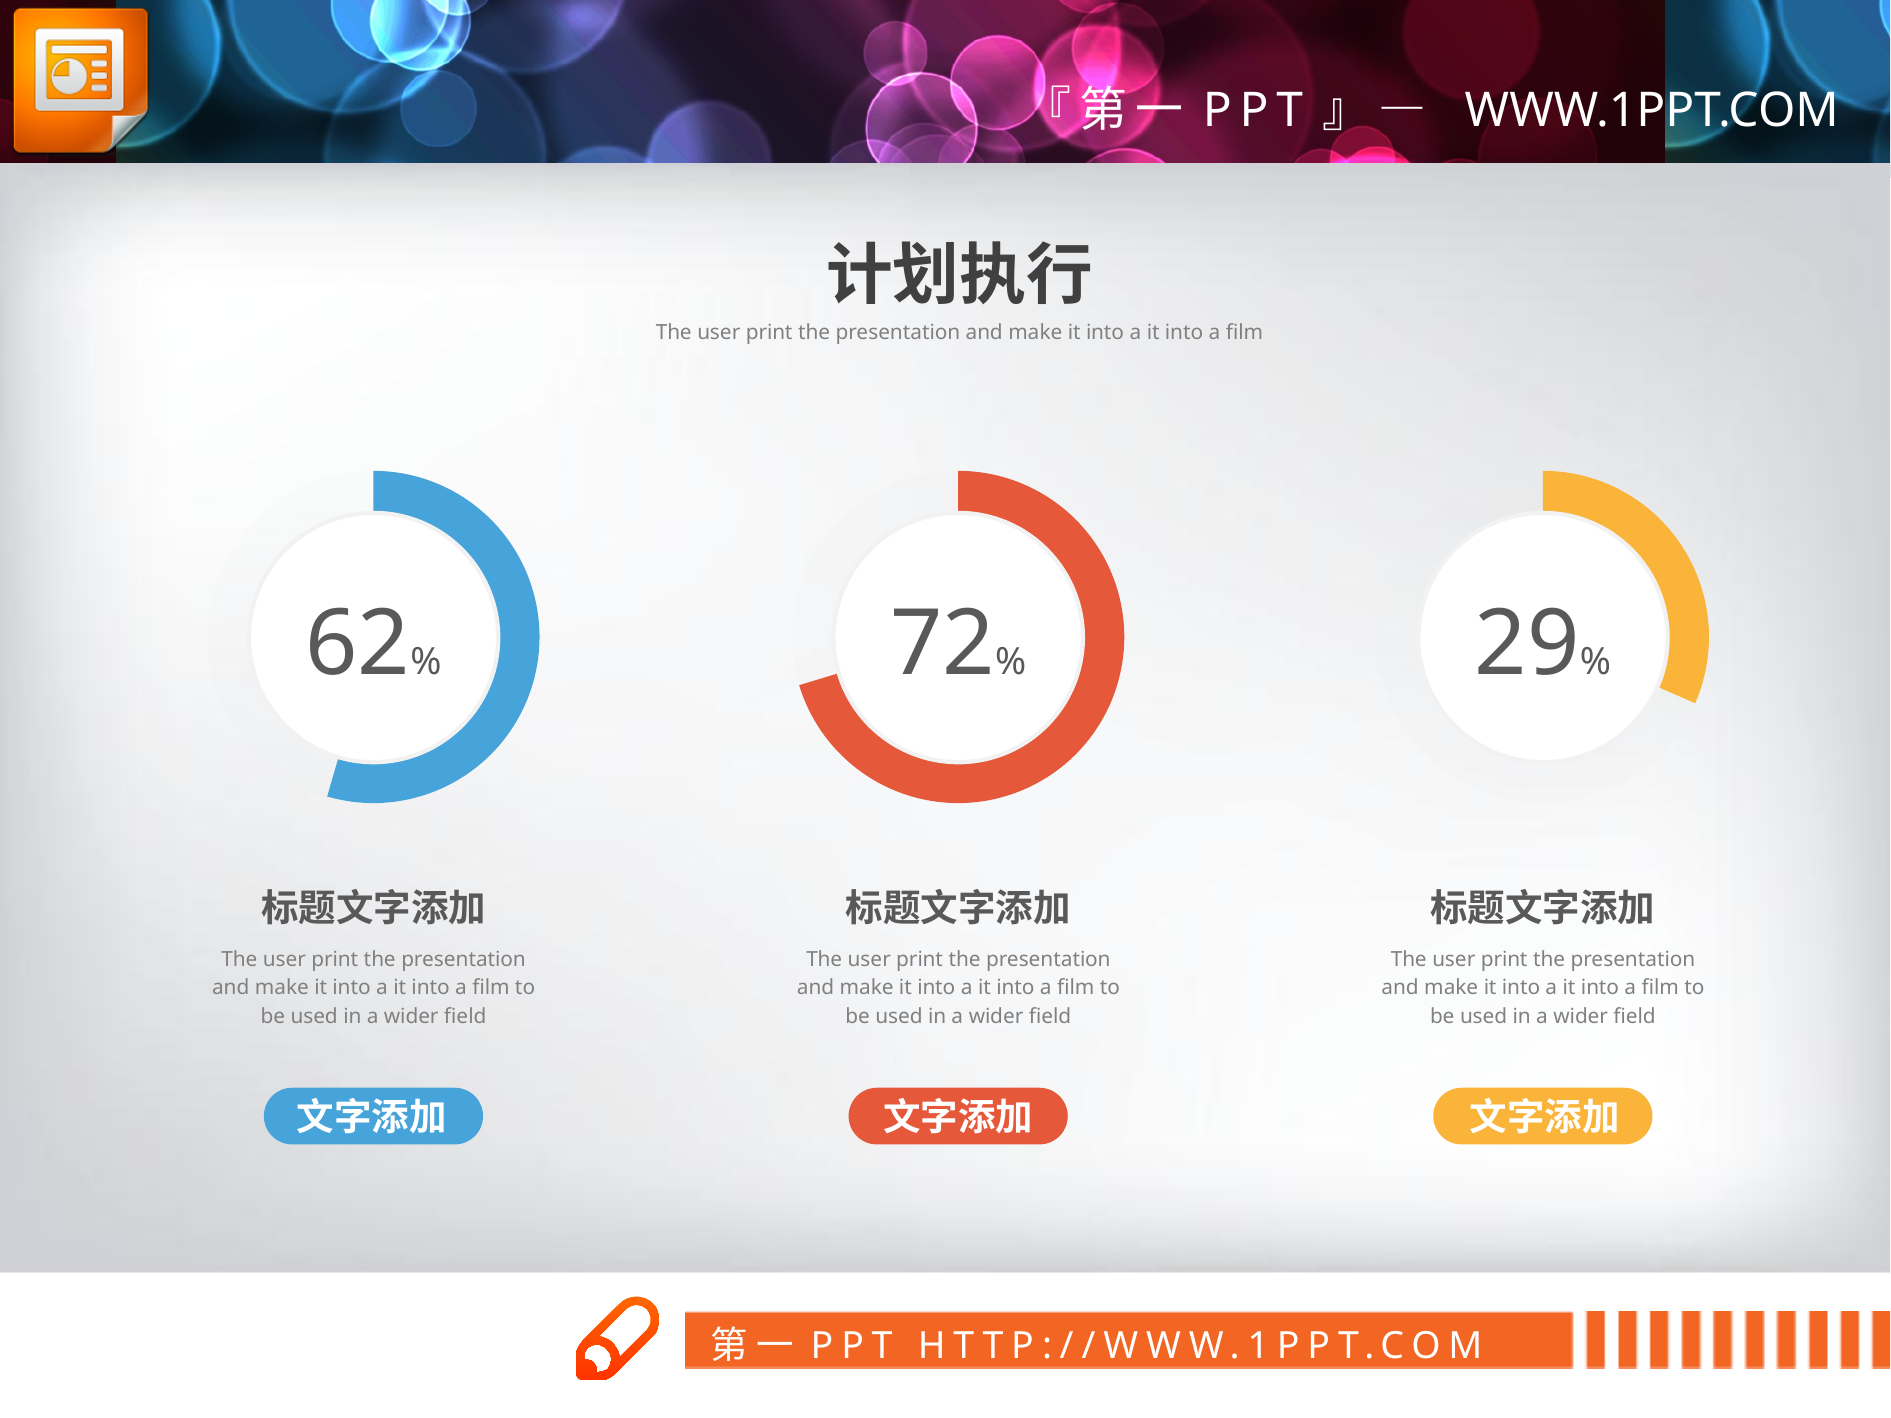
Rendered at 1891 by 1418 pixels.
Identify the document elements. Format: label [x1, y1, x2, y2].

text_box [789, 468, 1127, 807]
text_box [1374, 468, 1712, 807]
text_box [773, 876, 1143, 1147]
text_box [548, 224, 1371, 350]
text_box [188, 876, 559, 1147]
text_box [1358, 876, 1728, 1147]
picture [685, 1311, 1891, 1369]
text_box [204, 468, 542, 807]
picture [0, 0, 1891, 1275]
